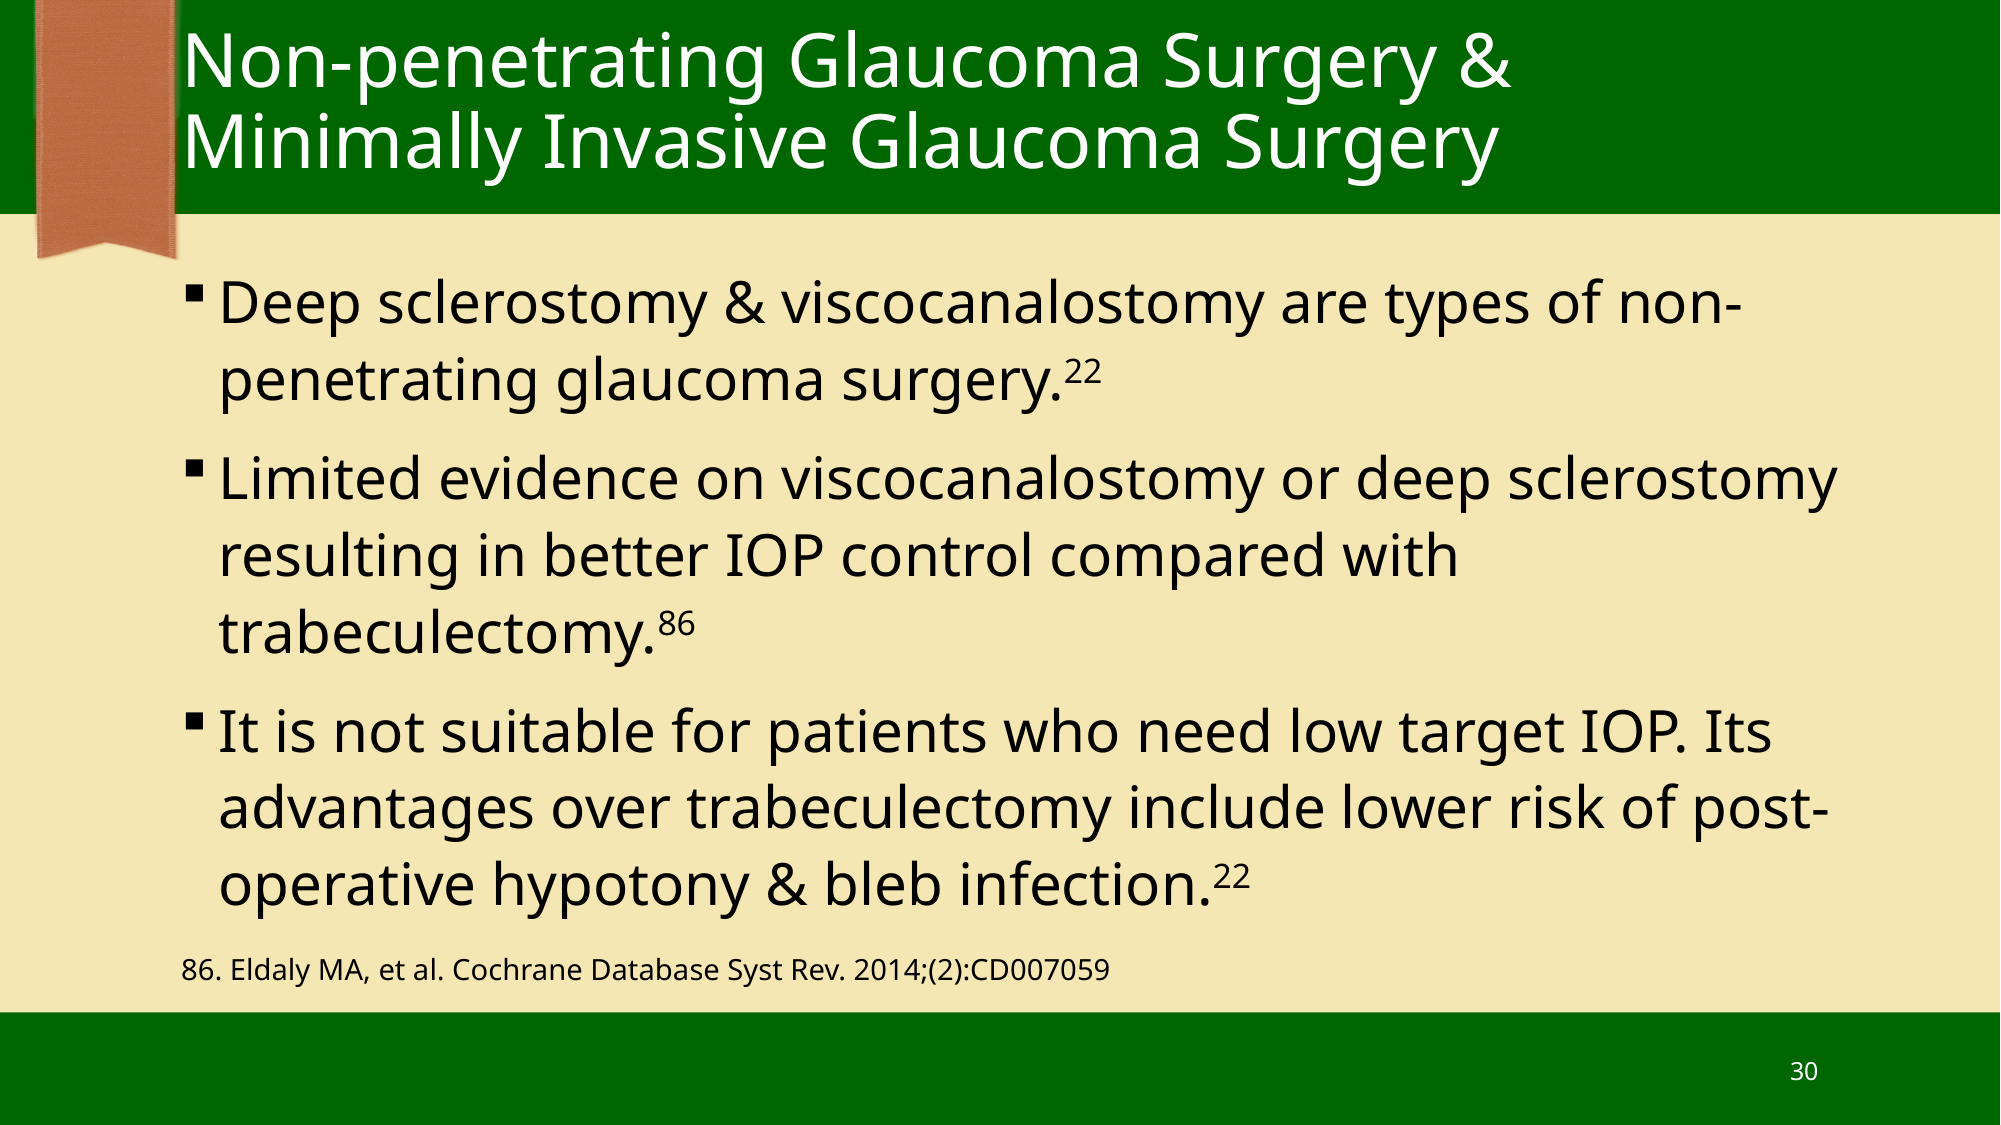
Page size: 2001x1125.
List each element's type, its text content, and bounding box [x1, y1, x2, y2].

slide_number 30 [1518, 1042, 1819, 1103]
title Non-penetrating Glaucoma Surgery & Minimally Invasive Glaucoma Surgery [181, 12, 1819, 193]
list Deep sclerostomy & viscocanalostomy are types of non-penetrating glaucoma surgery.22 Limited evidence on viscocanalostomy or deep sclerostomy resulting in better IOP control compared with trabeculectomy.86 It is not suitable for patients who need low target IOP. Its advantages over trabeculectomy include lower risk of post-operative hypotony & bleb infection.22 86. Eldaly MA, et al. Cochrane Database Syst Rev. 2014;(2):CD007059 [181, 250, 1889, 1007]
